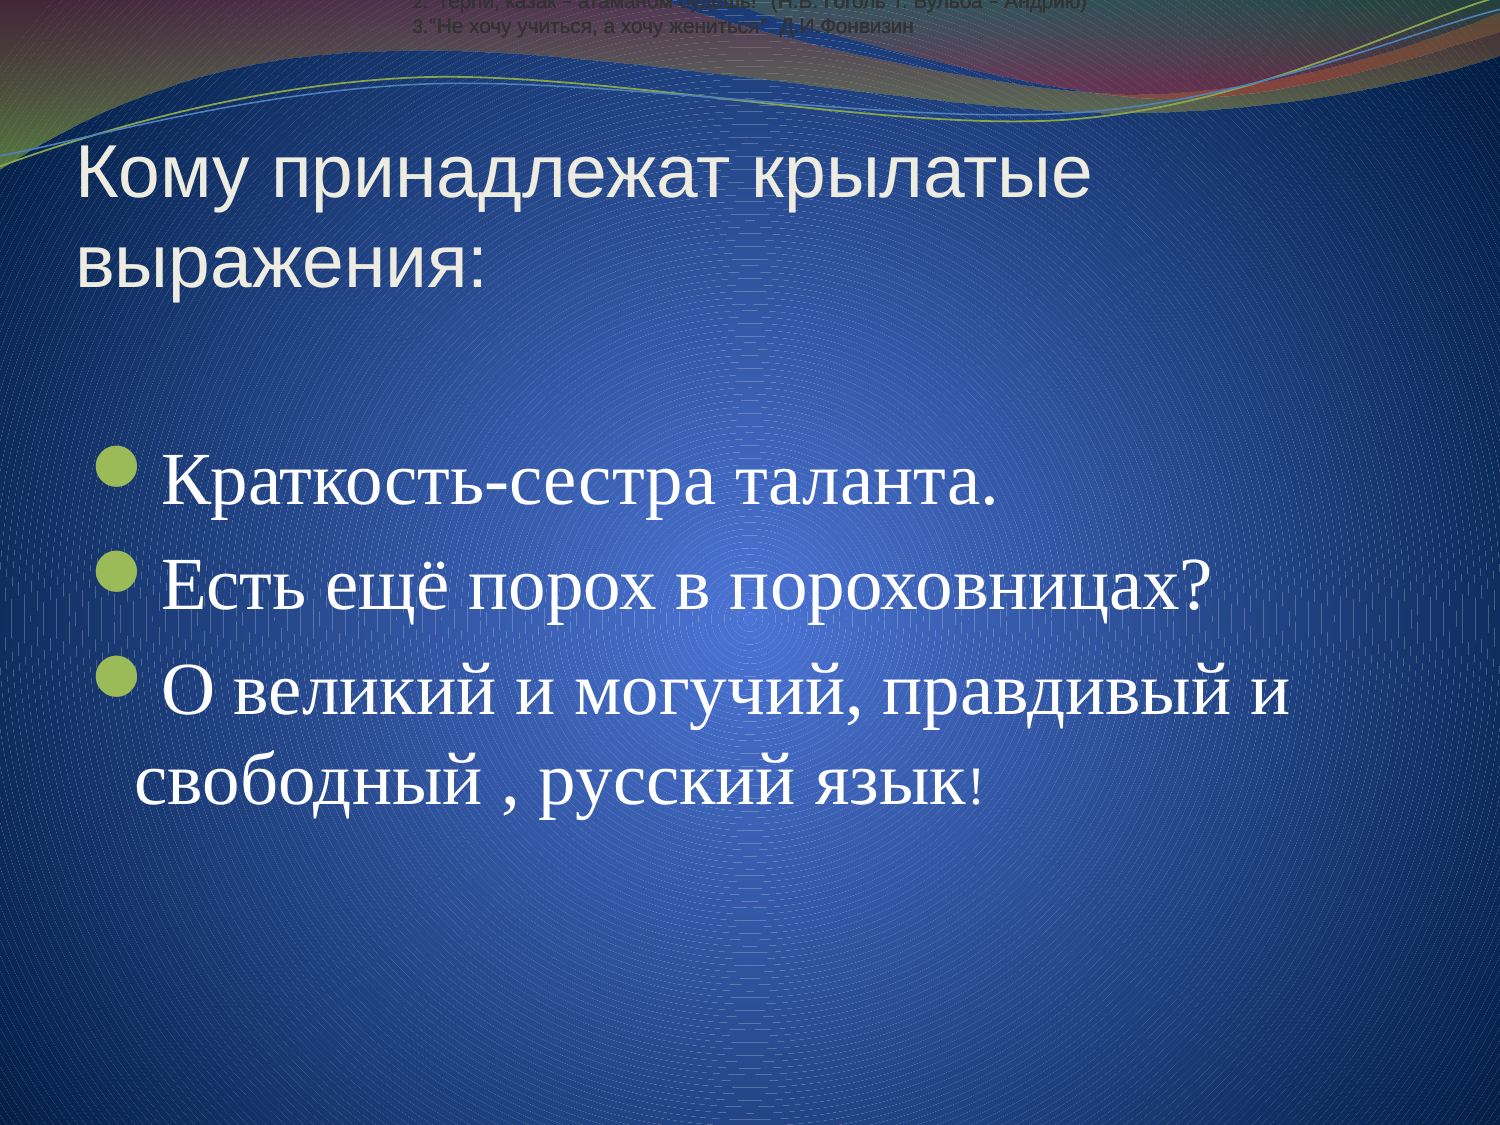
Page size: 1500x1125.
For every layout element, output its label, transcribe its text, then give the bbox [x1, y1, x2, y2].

title Кому принадлежат крылатые выражения: [75, 115, 1425, 303]
list Краткость-сестра таланта. Есть ещё порох в пороховницах? О великий и могучий, правдивый и свободный , русский язык! [75, 317, 1425, 1038]
text_box “Краткость – сестра таланта” (А. П. Чехов) “Терпи, казак – атаманом будешь!” (Н.В. Гоголь Т. Бульба – Андрию) “Не хочу учиться, а хочу жениться”. Д.И.Фонвизин [397, 0, 1103, 90]
